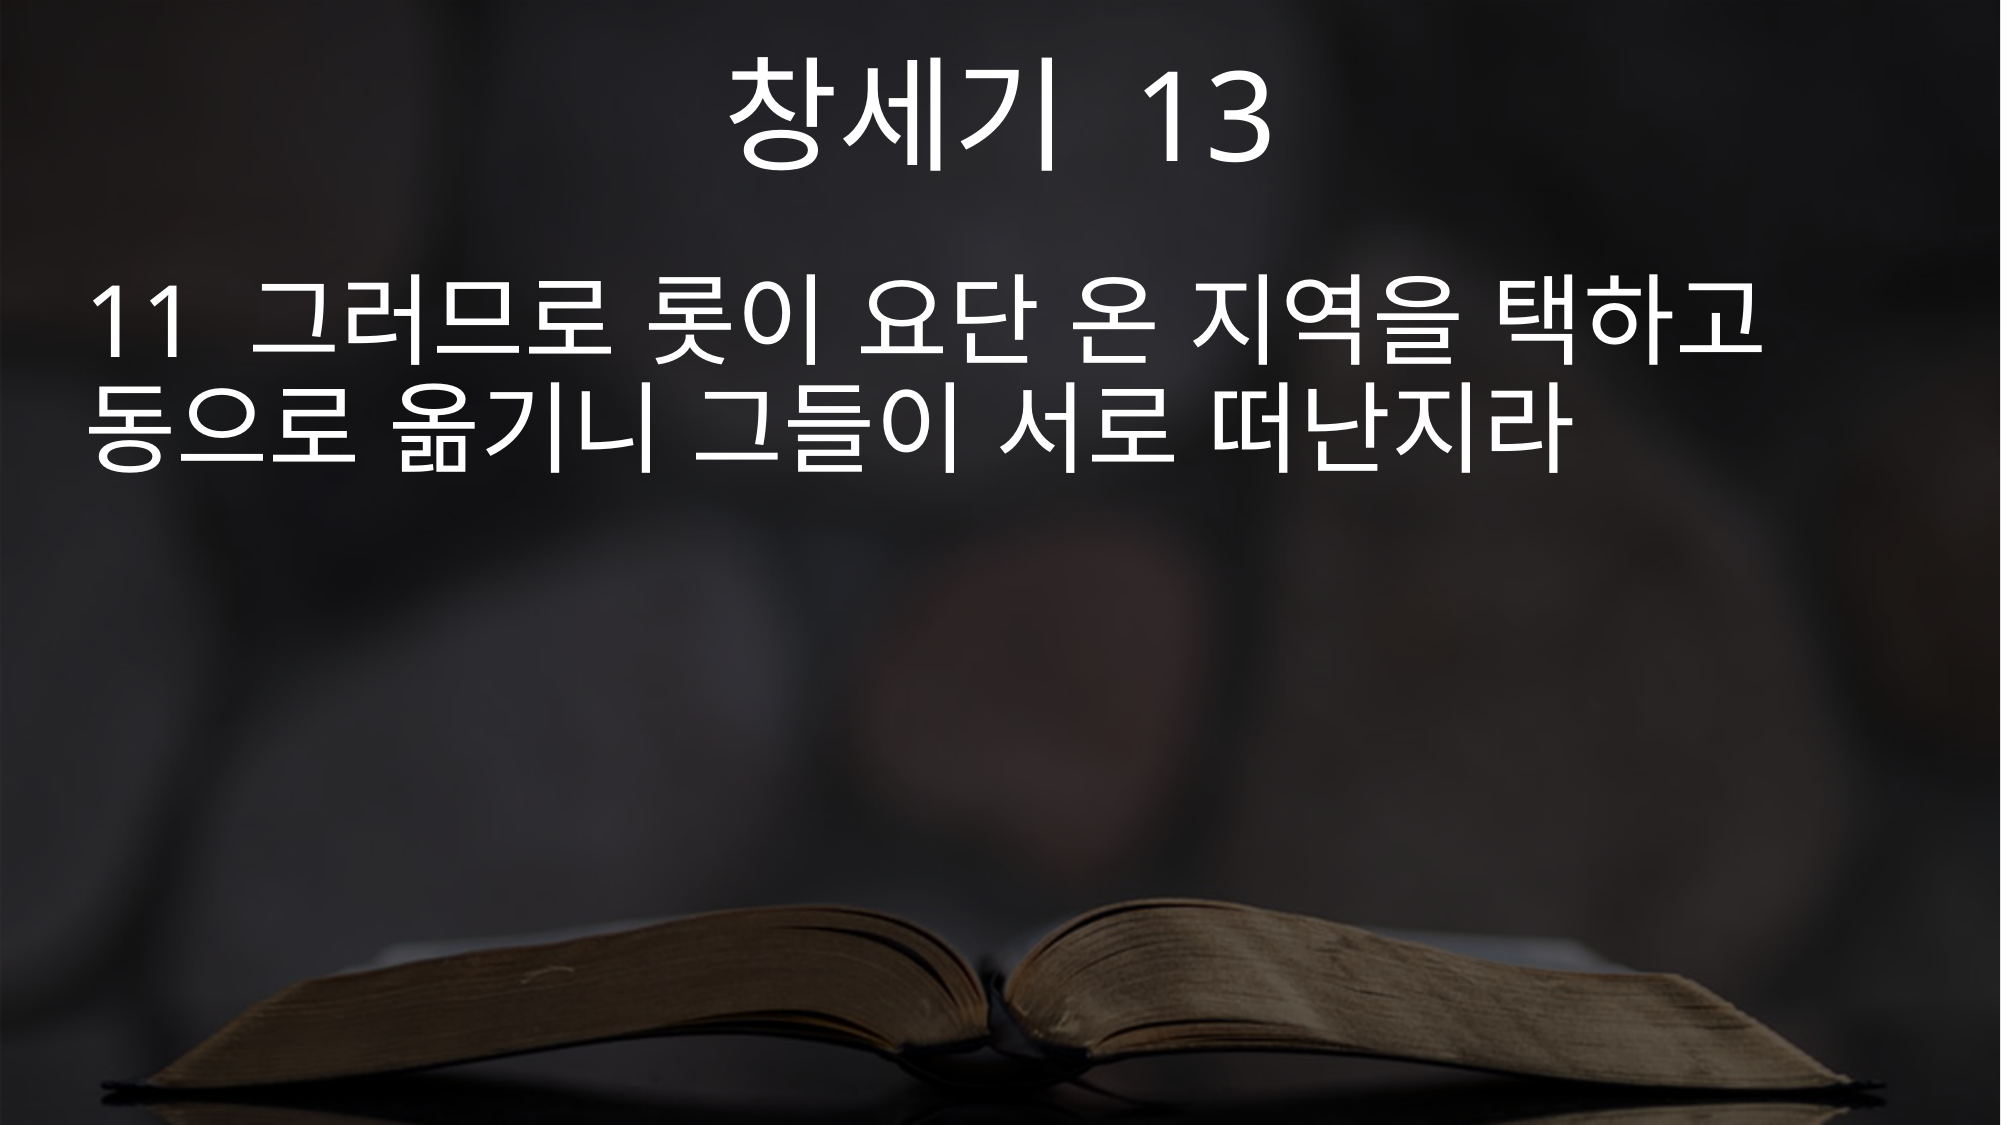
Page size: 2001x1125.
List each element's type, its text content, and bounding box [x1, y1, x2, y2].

list 11 그러므로 롯이 요단 온 지역을 택하고 동으로 옮기니 그들이 서로 떠난지라 [69, 263, 1953, 423]
picture [0, 0, 2001, 1125]
footer 창세기 13 [0, 32, 2000, 192]
